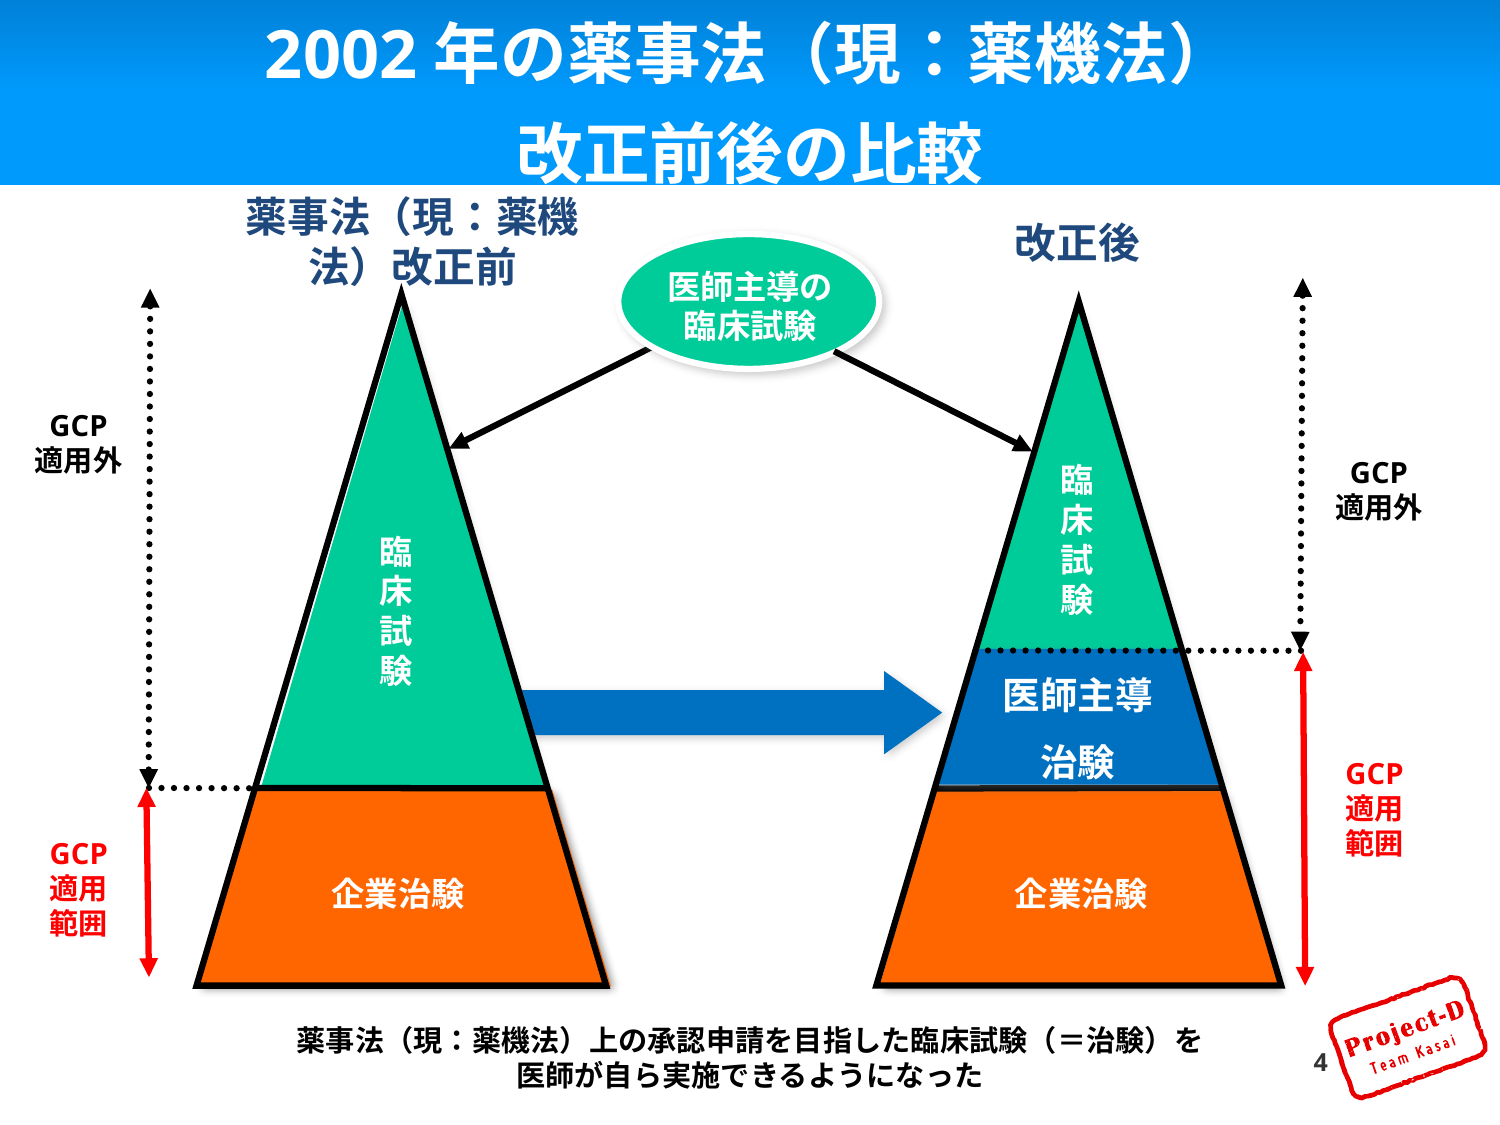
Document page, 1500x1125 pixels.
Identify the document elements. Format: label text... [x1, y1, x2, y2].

text_box GCP 適用 範囲 [1317, 747, 1431, 869]
text_box [143, 288, 157, 302]
text_box [876, 301, 1282, 986]
text_box [197, 789, 611, 987]
text_box [453, 350, 647, 449]
title 2002年の薬事法（現：薬機法） 改正前後の比較 [0, 0, 1500, 185]
text_box 臨床 試験 [365, 523, 438, 699]
text_box GCP 適用 範囲 [23, 827, 134, 948]
text_box [1296, 278, 1309, 291]
text_box [1294, 638, 1307, 651]
text_box [140, 788, 155, 978]
text_box [142, 775, 155, 788]
text_box [1296, 652, 1312, 986]
text_box 薬事法（現：薬機法）改正前 [200, 183, 625, 299]
text_box 企業治験 [317, 865, 480, 921]
picture [1327, 974, 1488, 1101]
text_box [524, 671, 943, 755]
text_box 改正後 [998, 209, 1156, 275]
text_box [196, 293, 607, 986]
text_box [834, 351, 1033, 452]
text_box 医師主導の 臨床試験 [649, 258, 851, 354]
text_box GCP 適用外 [6, 399, 151, 485]
text_box [851, 259, 880, 344]
text_box GCP 適用外 [1316, 446, 1442, 532]
text_box [618, 234, 849, 345]
text_box [666, 354, 831, 369]
text_box 薬事法（現：薬機法）上の承認申請を目指した臨床試験（＝治験）を 医師が自ら実施できるようになった [281, 1014, 1219, 1100]
